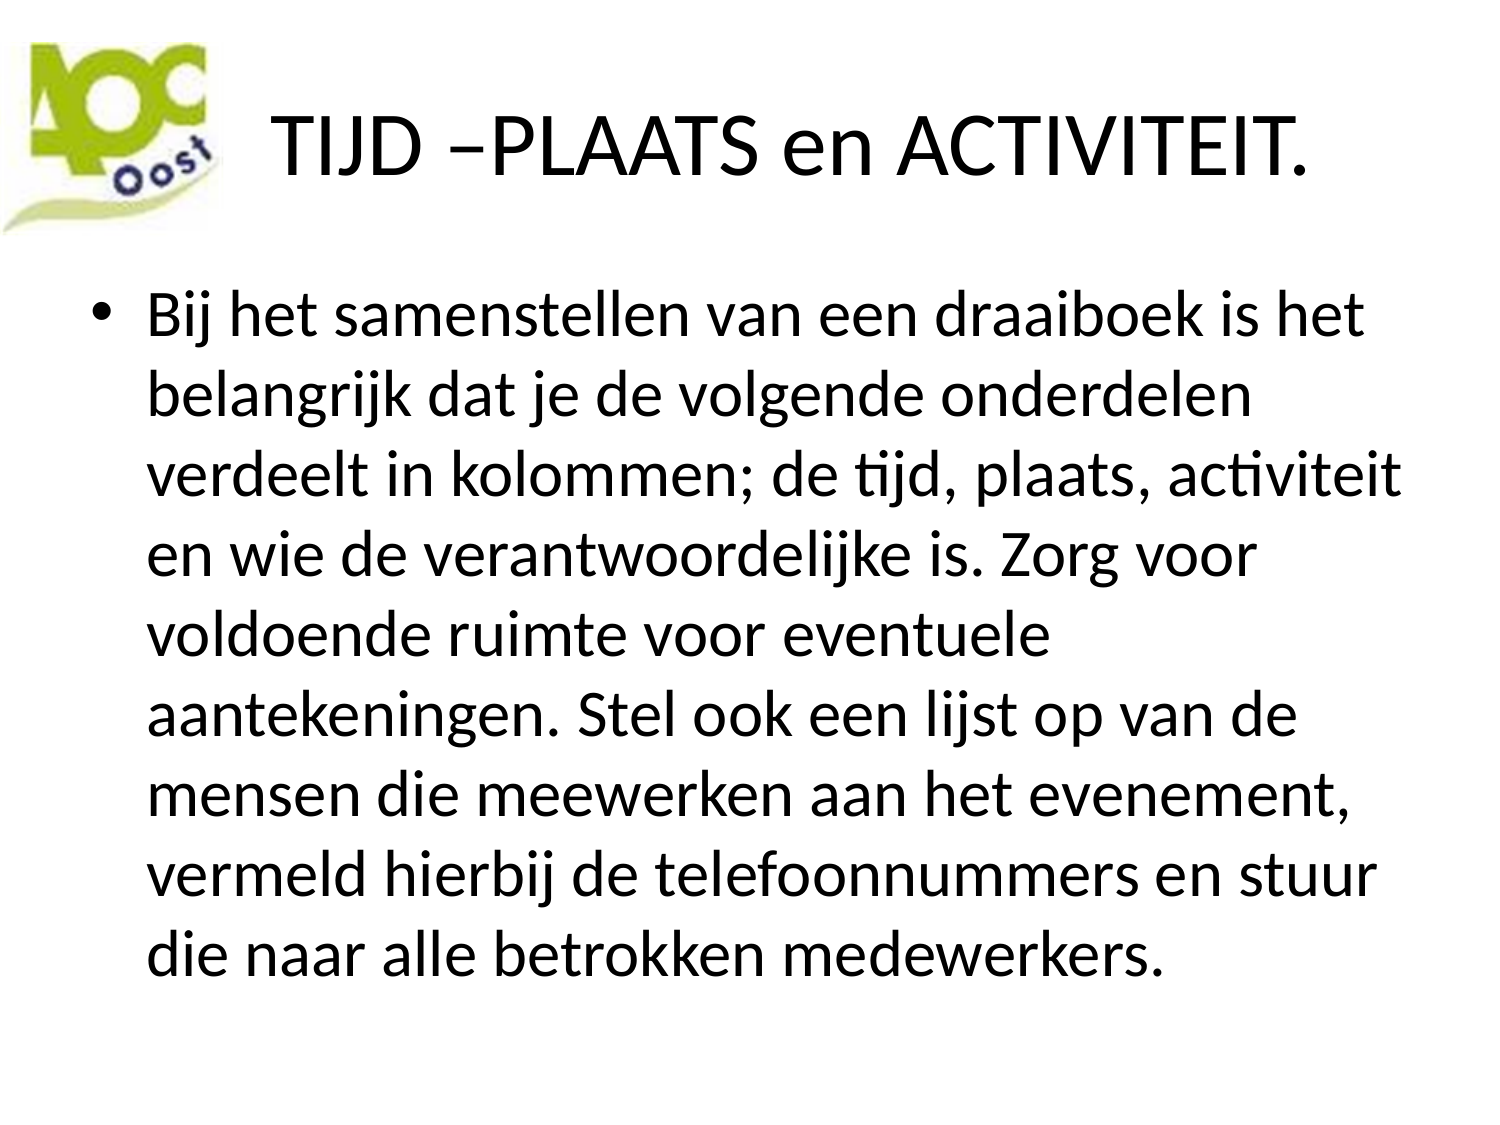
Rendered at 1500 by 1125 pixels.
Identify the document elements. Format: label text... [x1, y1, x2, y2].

title TIJD –PLAATS en ACTIVITEIT. [228, 45, 1425, 233]
list Bij het samenstellen van een draaiboek is het belangrijk dat je de volgende onderdelen verdeelt in kolommen; de tijd, plaats, activiteit en wie de verantwoordelijke is. Zorg voor voldoende ruimte voor eventuele aantekeningen. Stel ook een lijst op van de mensen die meewerken aan het evenement, vermeld hierbij de telefoonnummers en stuur die naar alle betrokken medewerkers. [75, 262, 1425, 1005]
picture [0, 42, 226, 237]
